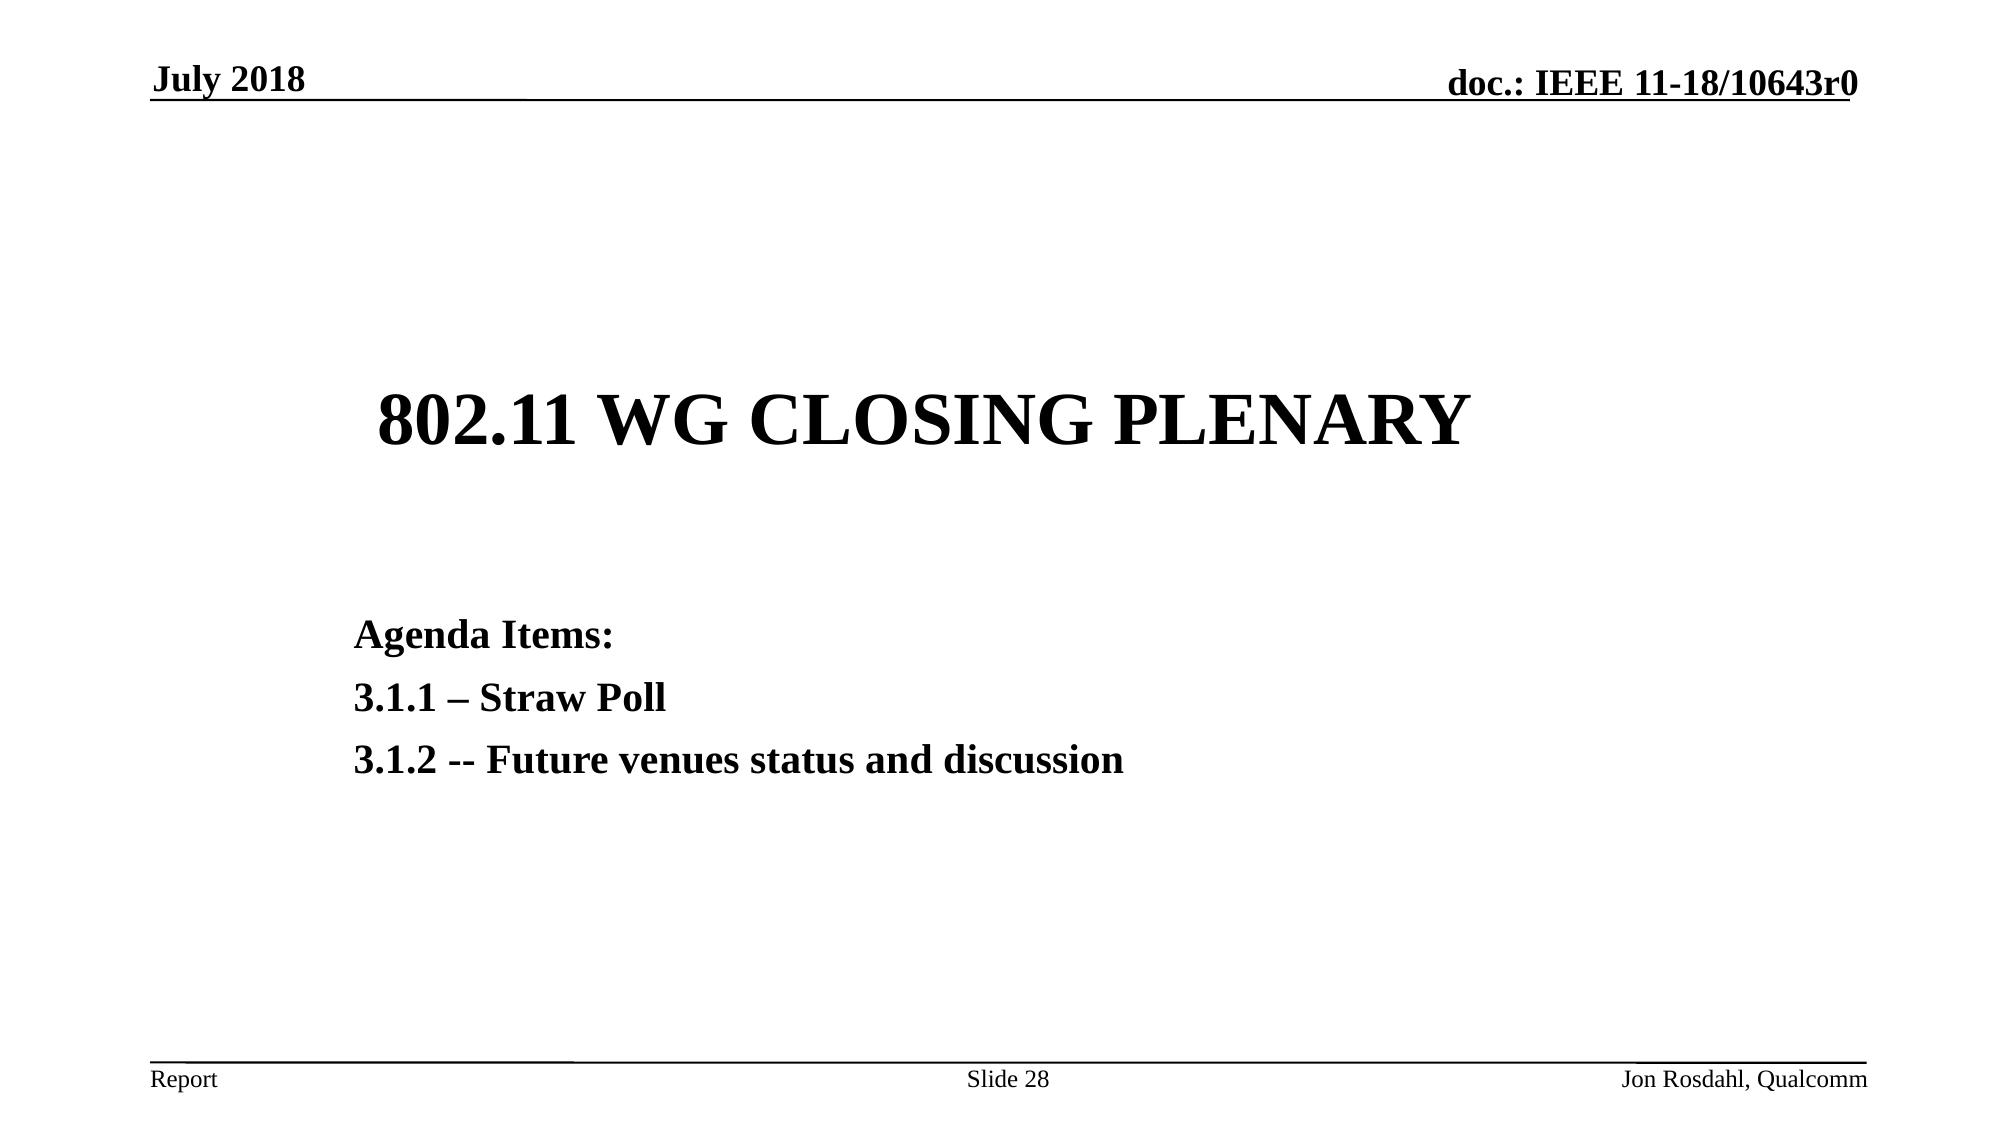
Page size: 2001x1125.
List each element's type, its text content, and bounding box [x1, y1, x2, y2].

slide_number Slide 28 [950, 1061, 1067, 1123]
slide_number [152, 54, 563, 100]
footer Jon Rosdahl, Qualcomm [1171, 1061, 1869, 1093]
title 802.11 WG Closing Plenary [361, 361, 1638, 586]
list Agenda Items: 3.1.1 – Straw Poll 3.1.2 -- Future venues status and discussion [338, 668, 1614, 916]
